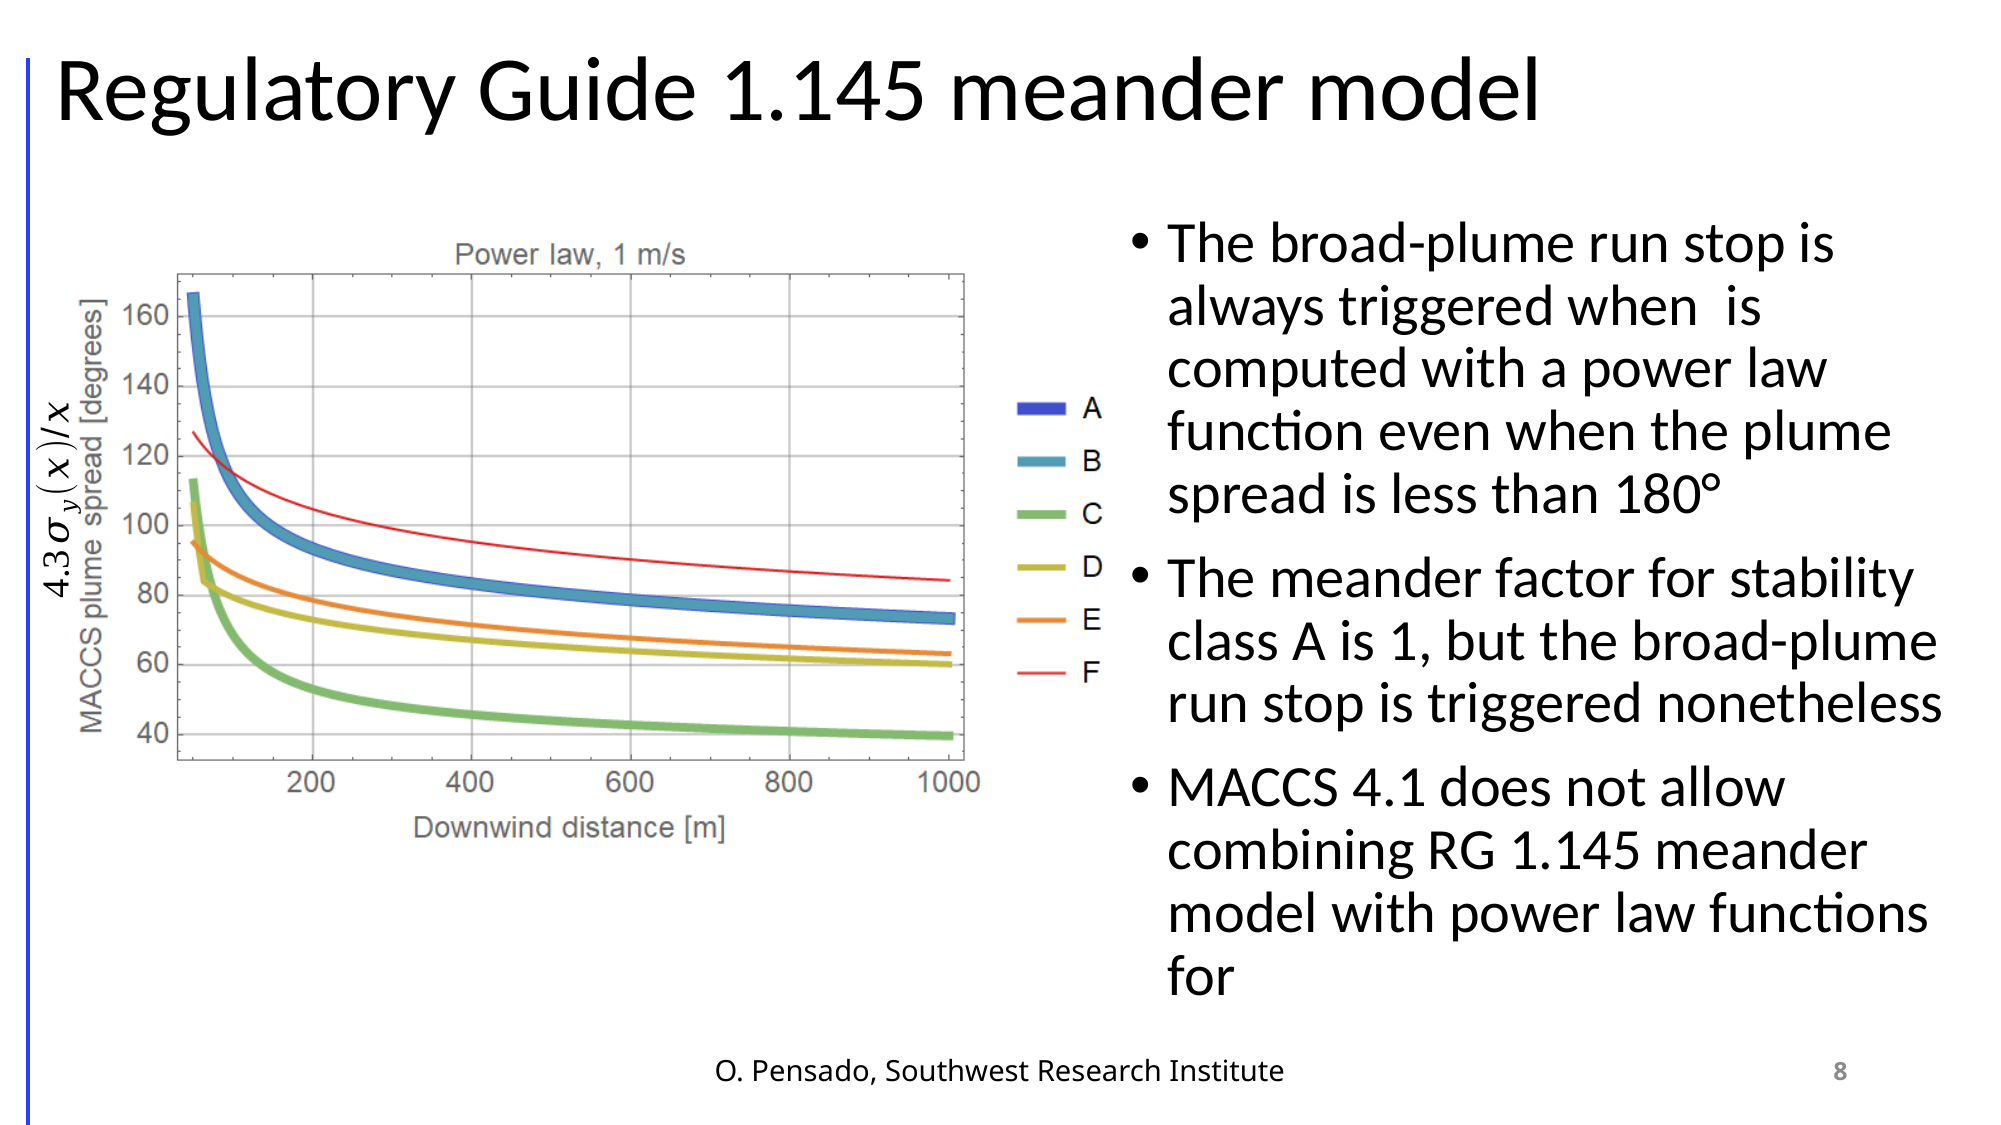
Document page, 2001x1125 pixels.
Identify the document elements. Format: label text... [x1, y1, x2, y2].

slide_number 8 [1412, 1042, 1863, 1103]
picture [75, 237, 1116, 850]
footer O. Pensado, Southwest Research Institute [662, 1042, 1338, 1103]
title Regulatory Guide 1.145 meander model [40, 5, 1952, 176]
